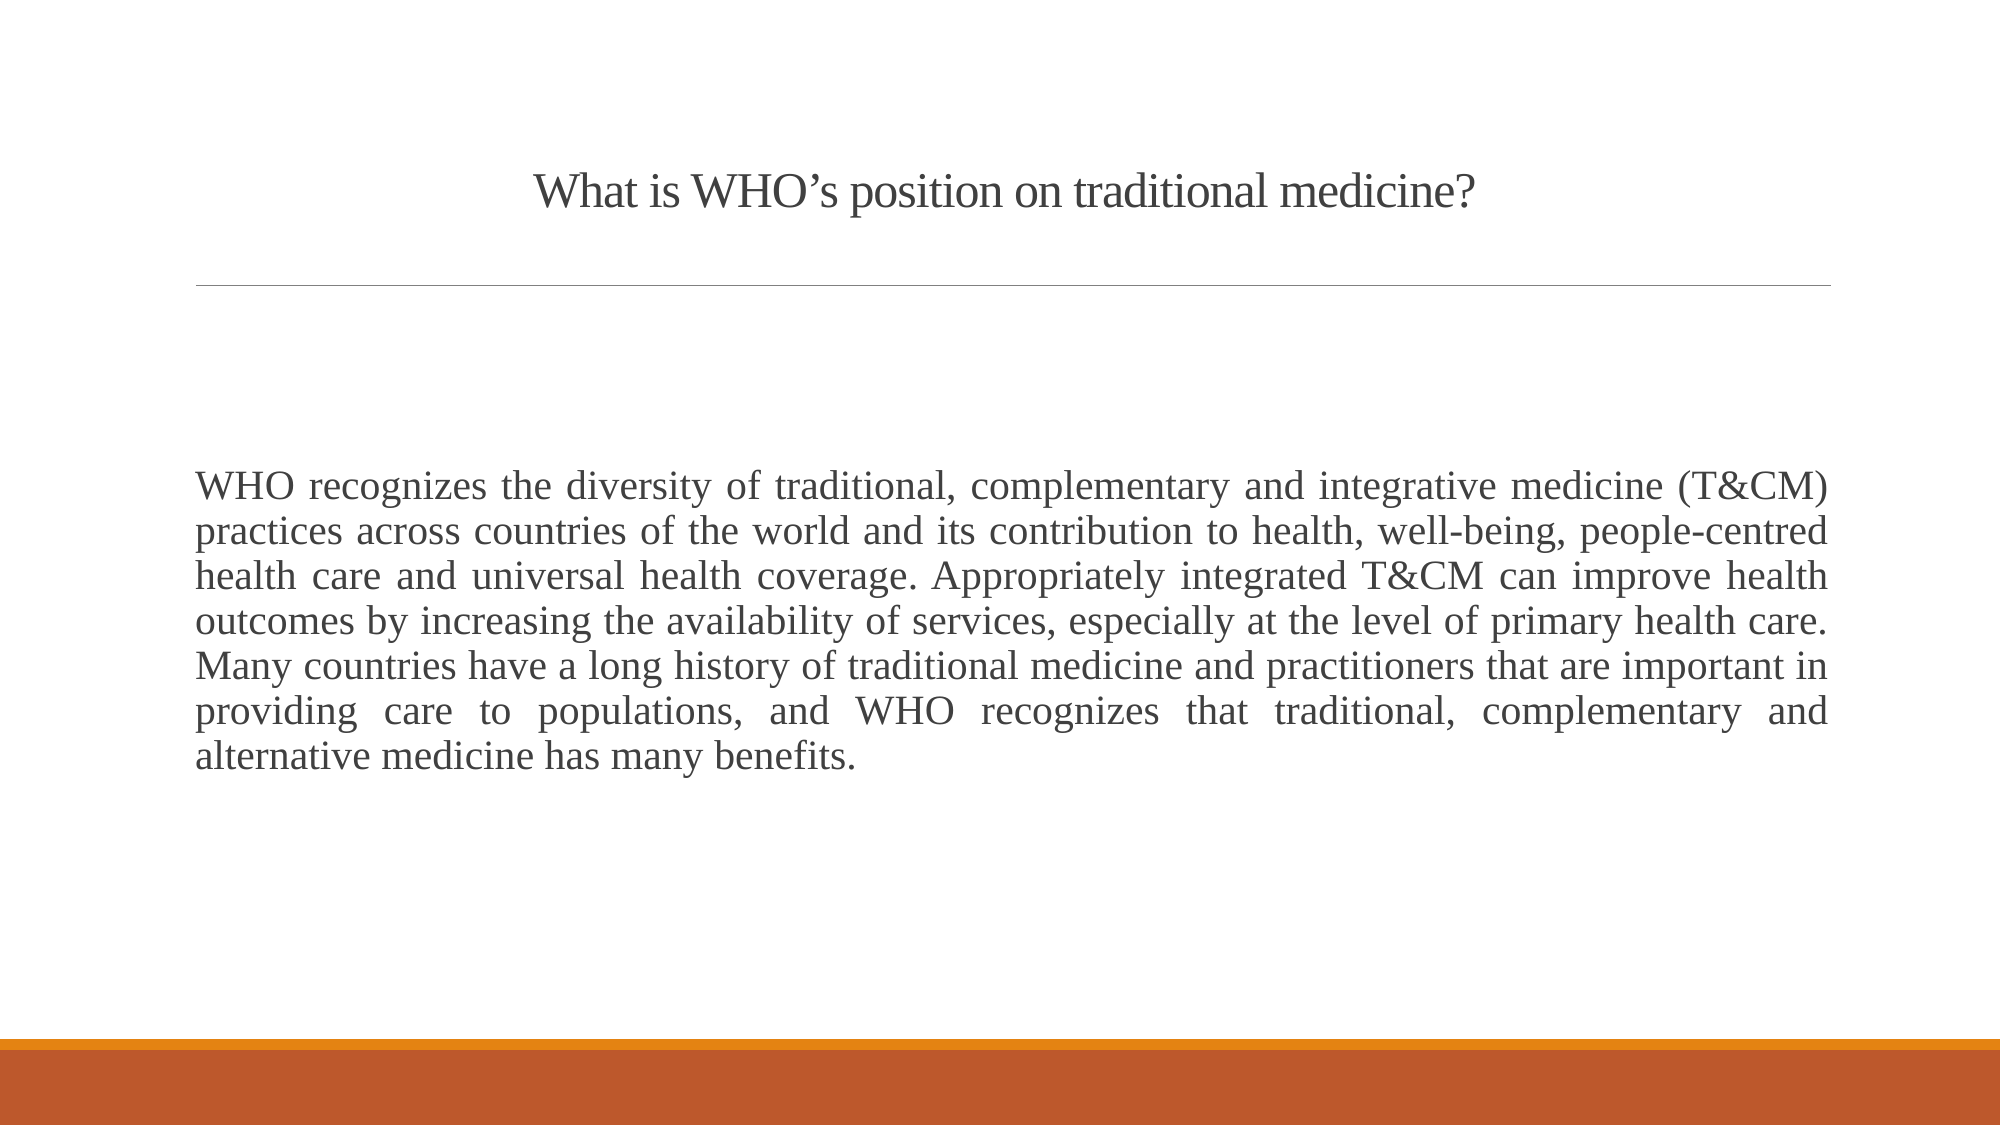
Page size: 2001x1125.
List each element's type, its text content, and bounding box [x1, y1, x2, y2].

title What is WHO’s position on traditional medicine? [180, 47, 1830, 285]
list WHO recognizes the diversity of traditional, complementary and integrative medicine (T&CM) practices across countries of the world and its contribution to health, well-being, people-centred health care and universal health coverage. Appropriately integrated T&CM can improve health outcomes by increasing the availability of services, especially at the level of primary health care. Many countries have a long history of traditional medicine and practitioners that are important in providing care to populations, and WHO recognizes that traditional, complementary and alternative medicine has many benefits. [180, 302, 1830, 963]
